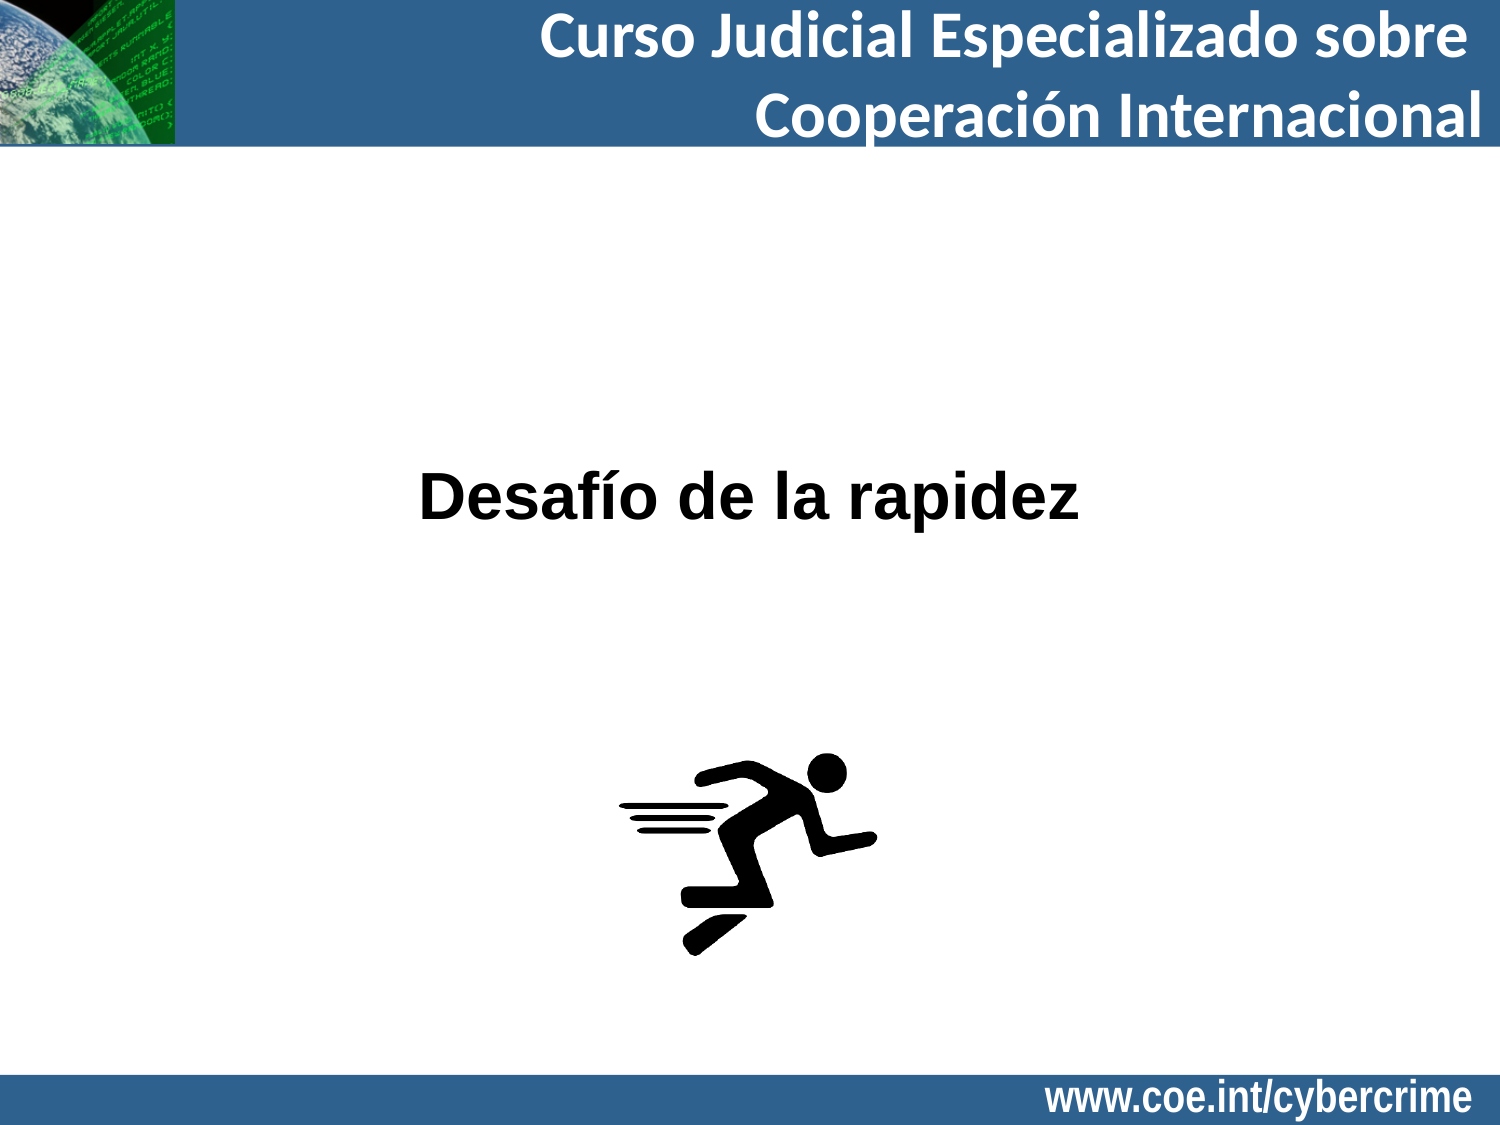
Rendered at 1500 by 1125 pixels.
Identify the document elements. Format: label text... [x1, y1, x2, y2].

text_box www.coe.int/cybercrime [1030, 1059, 1500, 1125]
picture [594, 699, 905, 1010]
picture [0, 0, 175, 144]
text_box Desafío de la rapidez [50, 425, 1450, 541]
text_box [0, 1073, 1030, 1125]
text_box Curso Judicial Especializado sobre Cooperación Internacional [177, 0, 1500, 149]
